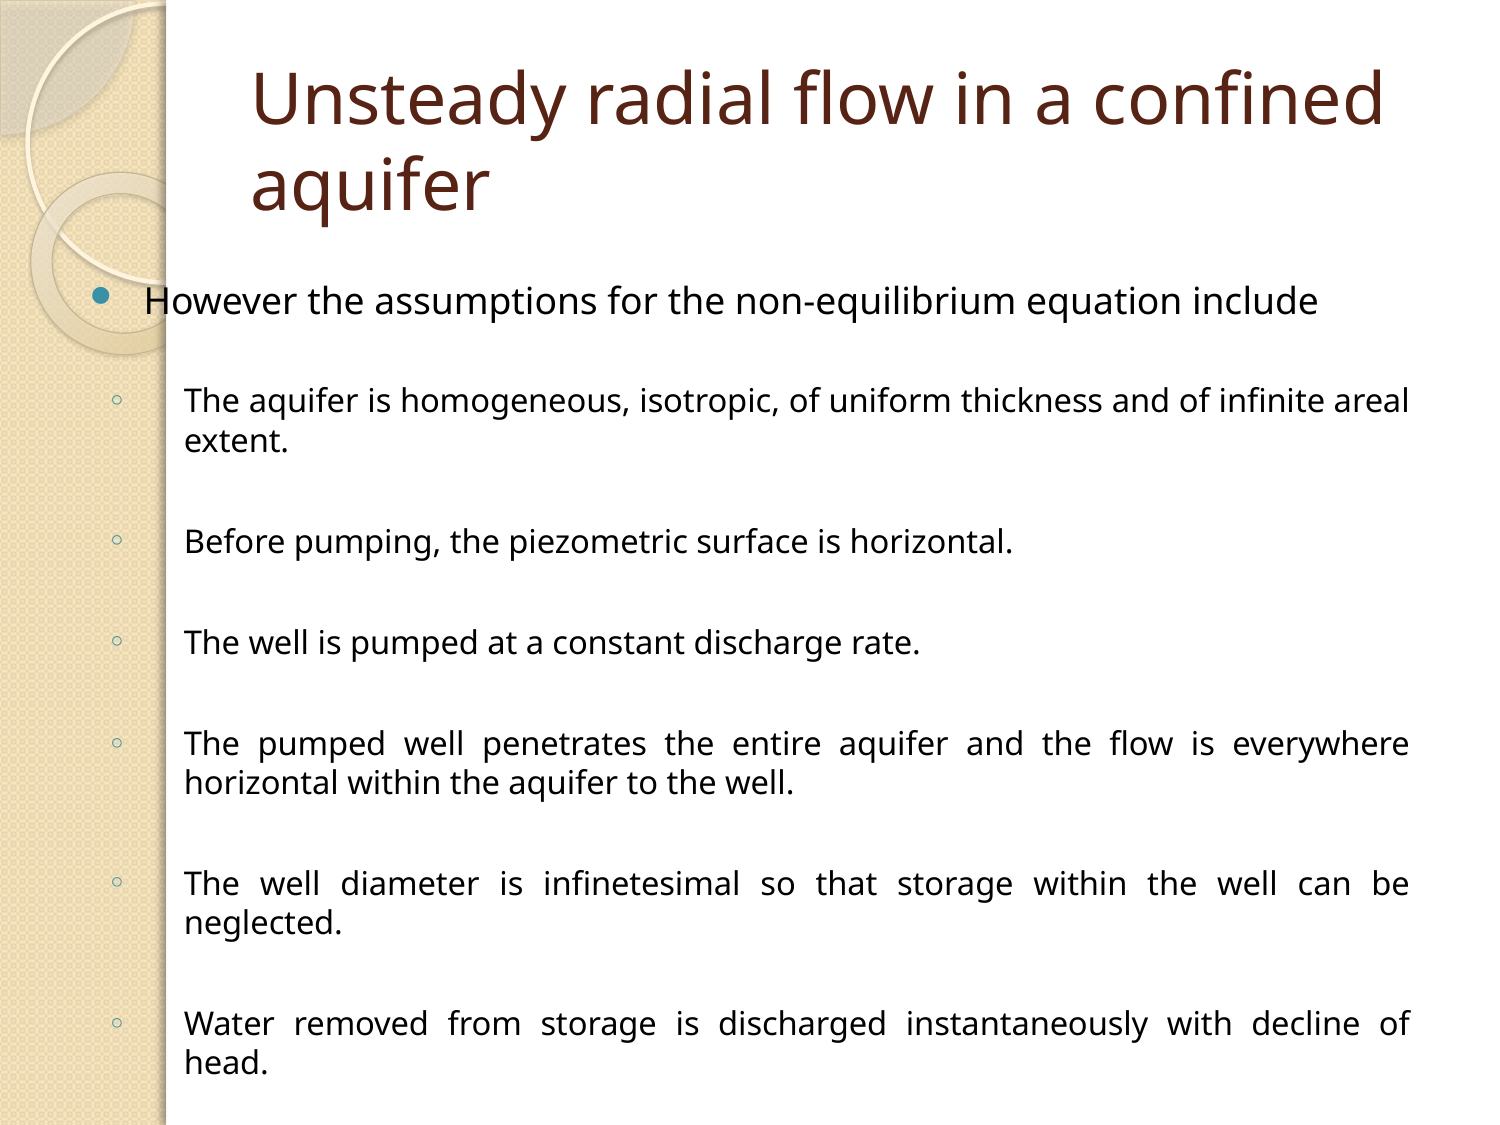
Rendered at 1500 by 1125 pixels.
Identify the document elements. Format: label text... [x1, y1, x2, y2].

title Unsteady radial flow in a confined aquifer [235, 45, 1466, 233]
list However the assumptions for the non-equilibrium equation include The aquifer is homogeneous, isotropic, of uniform thickness and of infinite areal extent. Before pumping, the piezometric surface is horizontal. The well is pumped at a constant discharge rate. The pumped well penetrates the entire aquifer and the flow is everywhere horizontal within the aquifer to the well. The well diameter is infinetesimal so that storage within the well can be neglected. Water removed from storage is discharged instantaneously with decline of head. [75, 270, 1425, 1100]
